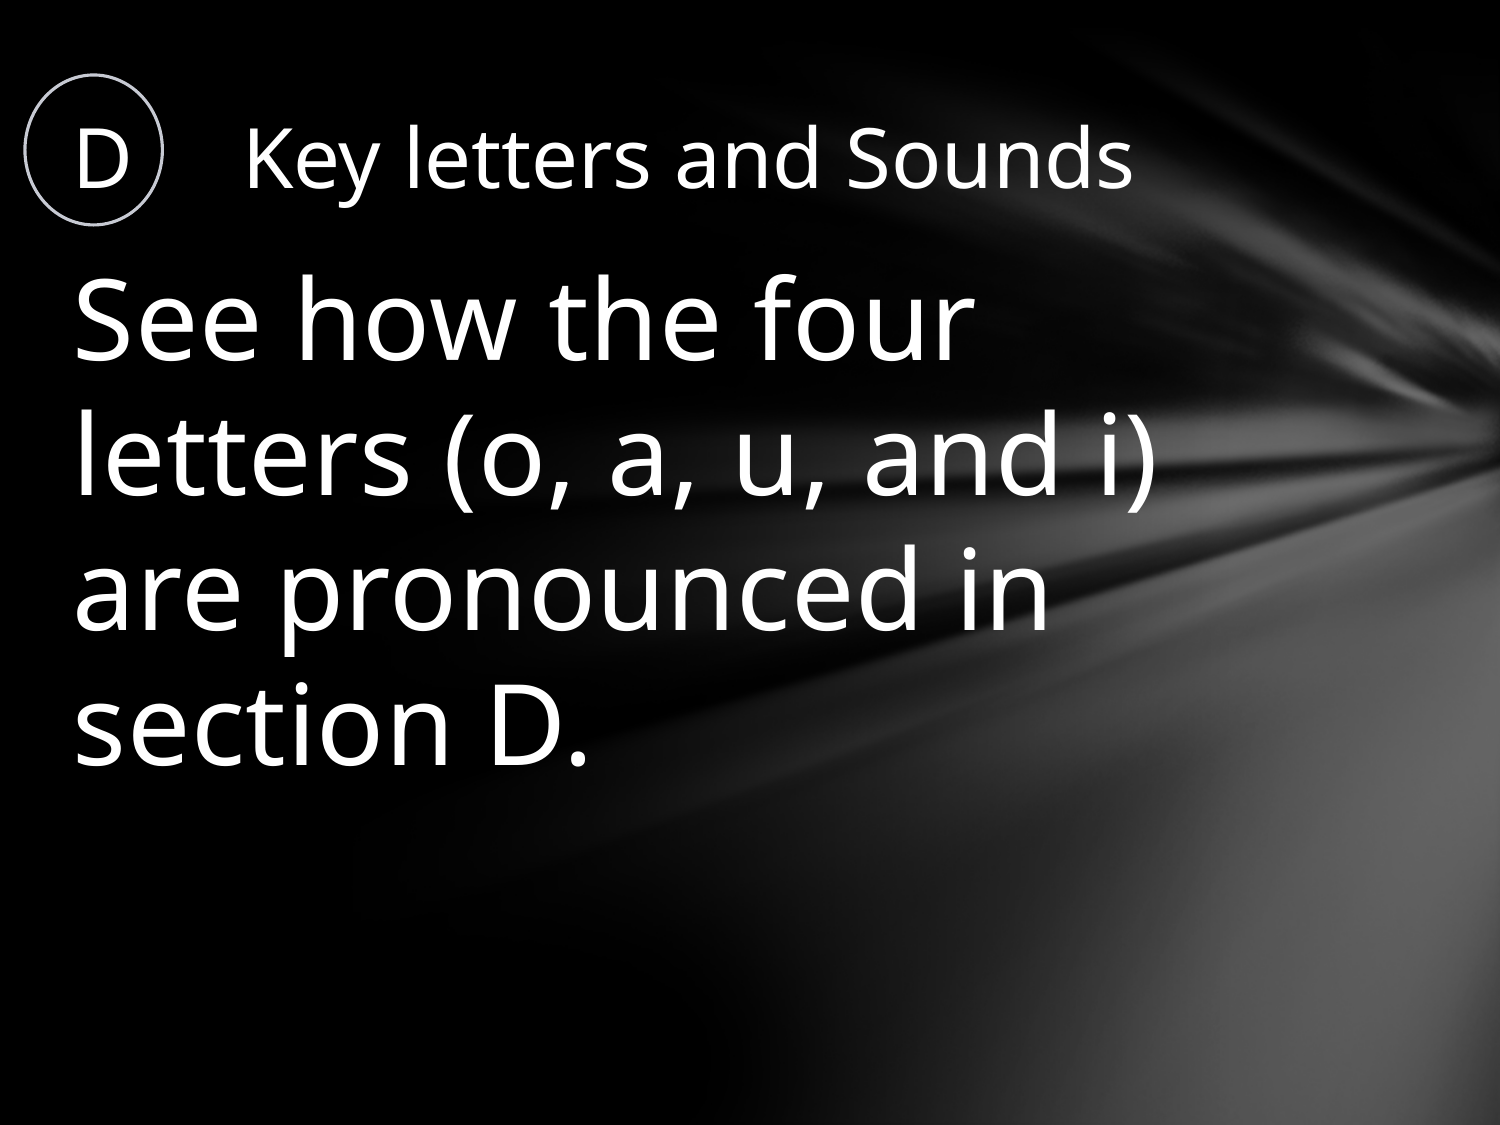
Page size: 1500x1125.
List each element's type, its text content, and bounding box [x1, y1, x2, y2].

text_box [23, 73, 164, 227]
list See how the four letters (o, a, u, and i) are pronounced in section D. [57, 239, 1318, 1015]
title D Key letters and Sounds [57, 37, 1318, 213]
